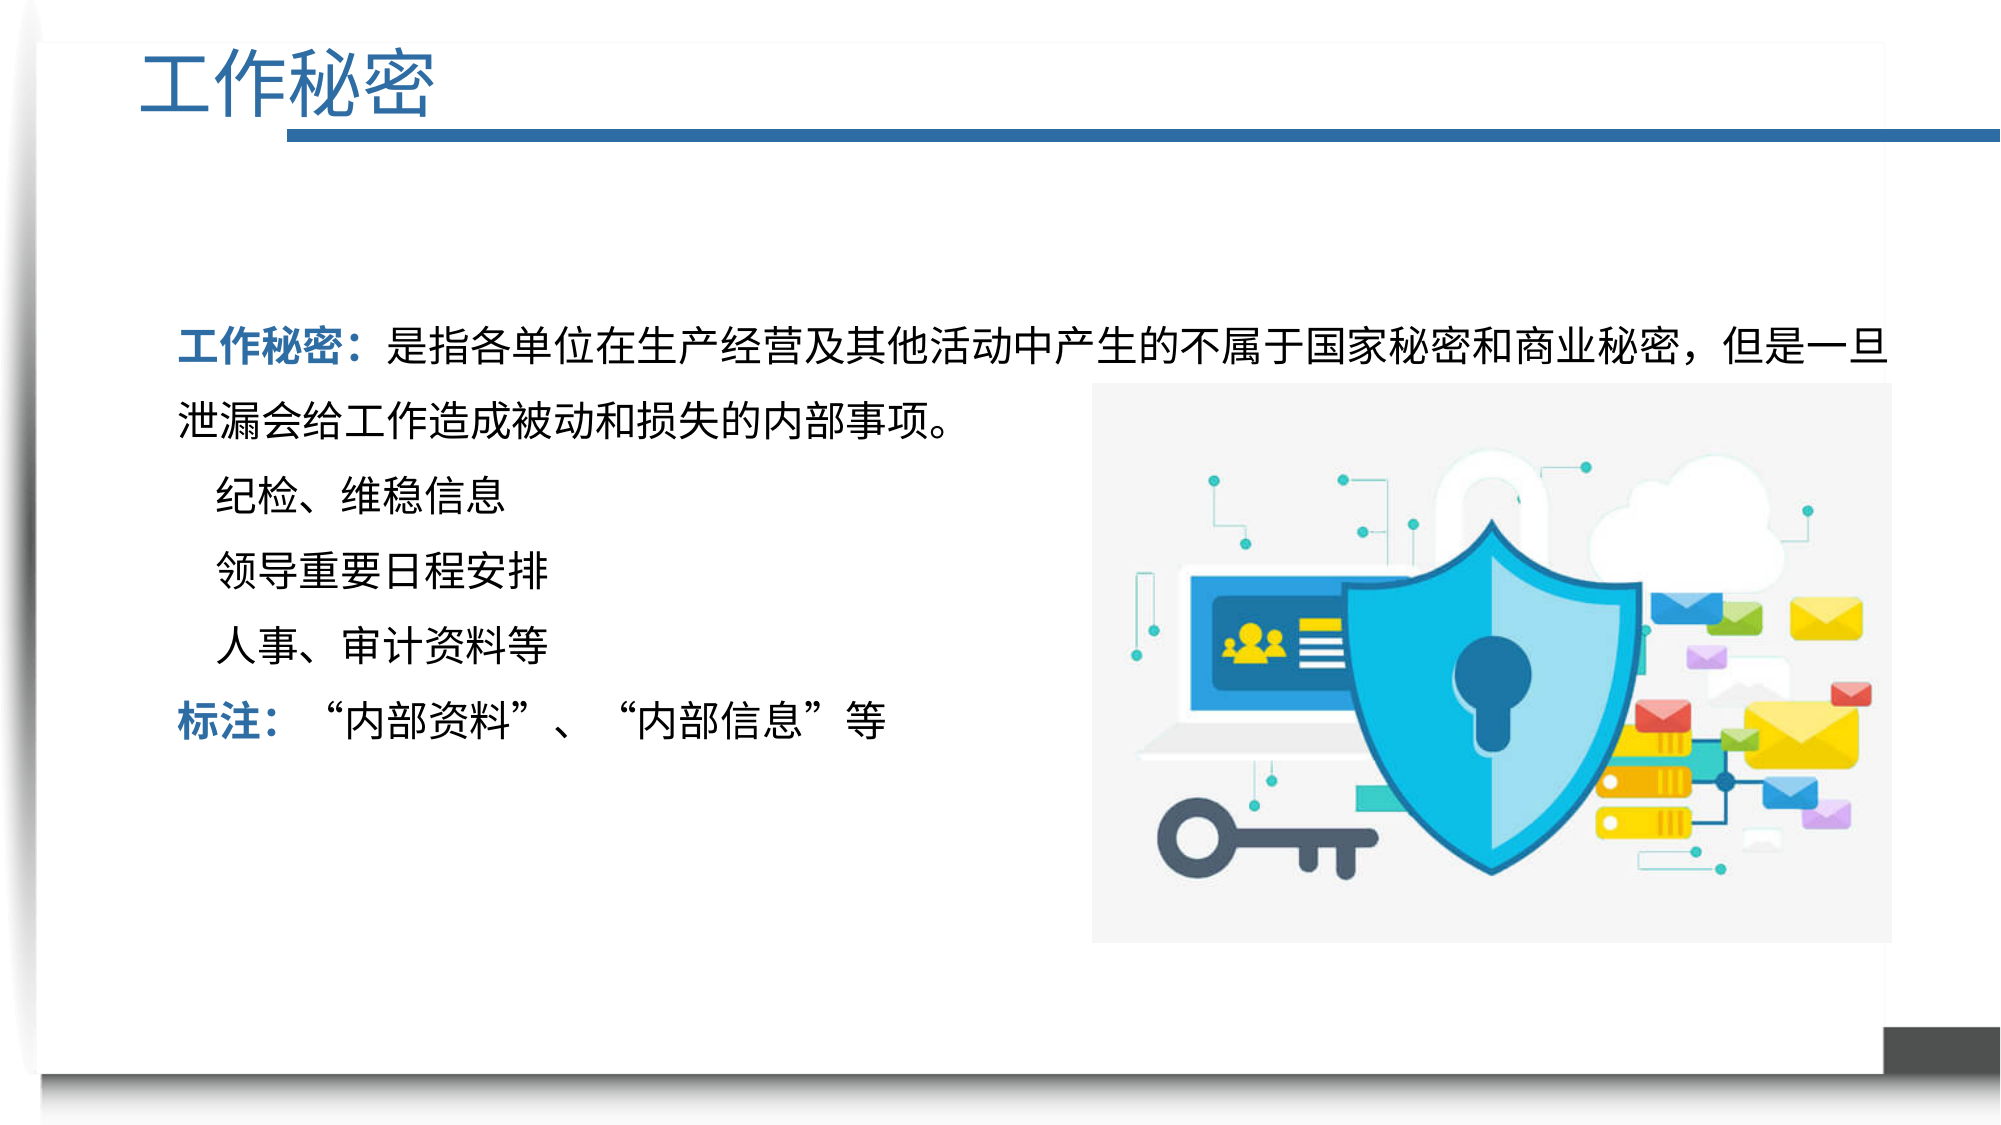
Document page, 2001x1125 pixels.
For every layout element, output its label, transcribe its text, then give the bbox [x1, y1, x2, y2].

text_box 工作秘密：是指各单位在生产经营及其他活动中产生的不属于国家秘密和商业秘密，但是一旦泄漏会给工作造成被动和损失的内部事项。 纪检、维稳信息 领导重要日程安排 人事、审计资料等 标注：“内部资料”、“内部信息”等 [162, 287, 1934, 752]
picture [0, 0, 2001, 1125]
text_box 工作秘密 [123, 29, 453, 135]
